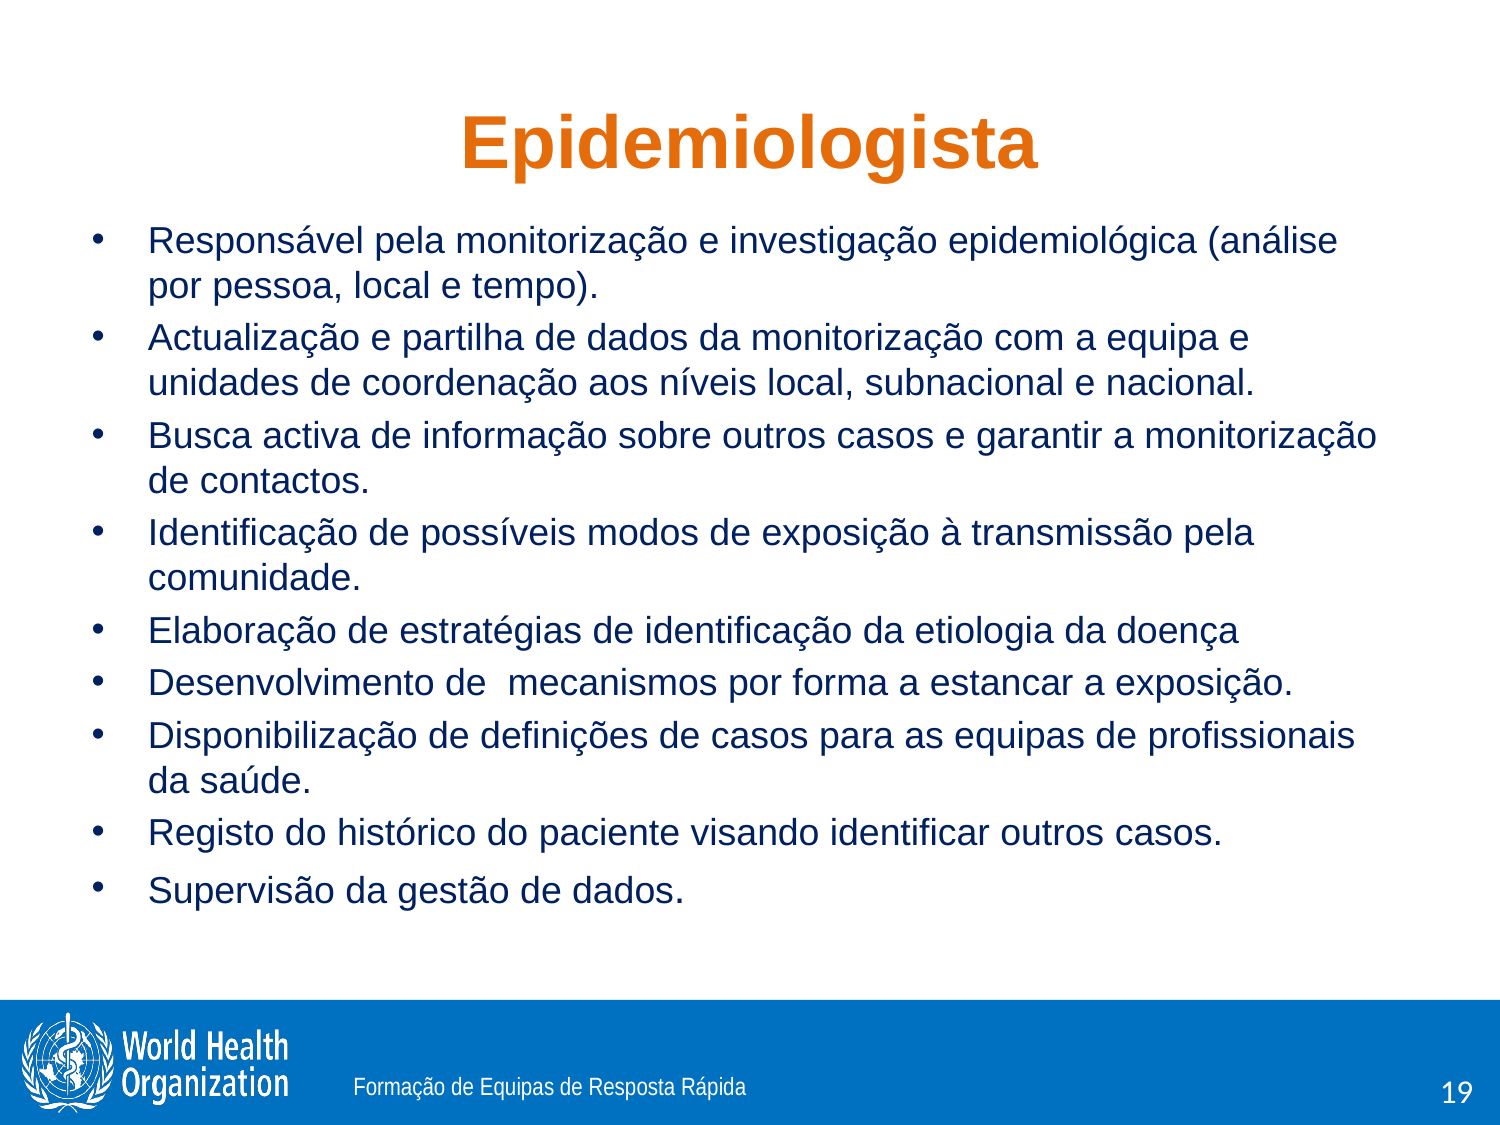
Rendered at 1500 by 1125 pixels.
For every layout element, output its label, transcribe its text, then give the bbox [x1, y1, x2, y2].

title Epidemiologista [75, 45, 1425, 233]
list Responsável pela monitorização e investigação epidemiológica (análise por pessoa, local e tempo). Actualização e partilha de dados da monitorização com a equipa e unidades de coordenação aos níveis local, subnacional e nacional. Busca activa de informação sobre outros casos e garantir a monitorização de contactos. Identificação de possíveis modos de exposição à transmissão pela comunidade. Elaboração de estratégias de identificação da etiologia da doença Desenvolvimento de mecanismos por forma a estancar a exposição. Disponibilização de definições de casos para as equipas de profissionais da saúde. Registo do histórico do paciente visando identificar outros casos. Supervisão da gestão de dados. [76, 233, 1412, 988]
picture [21, 1012, 288, 1113]
